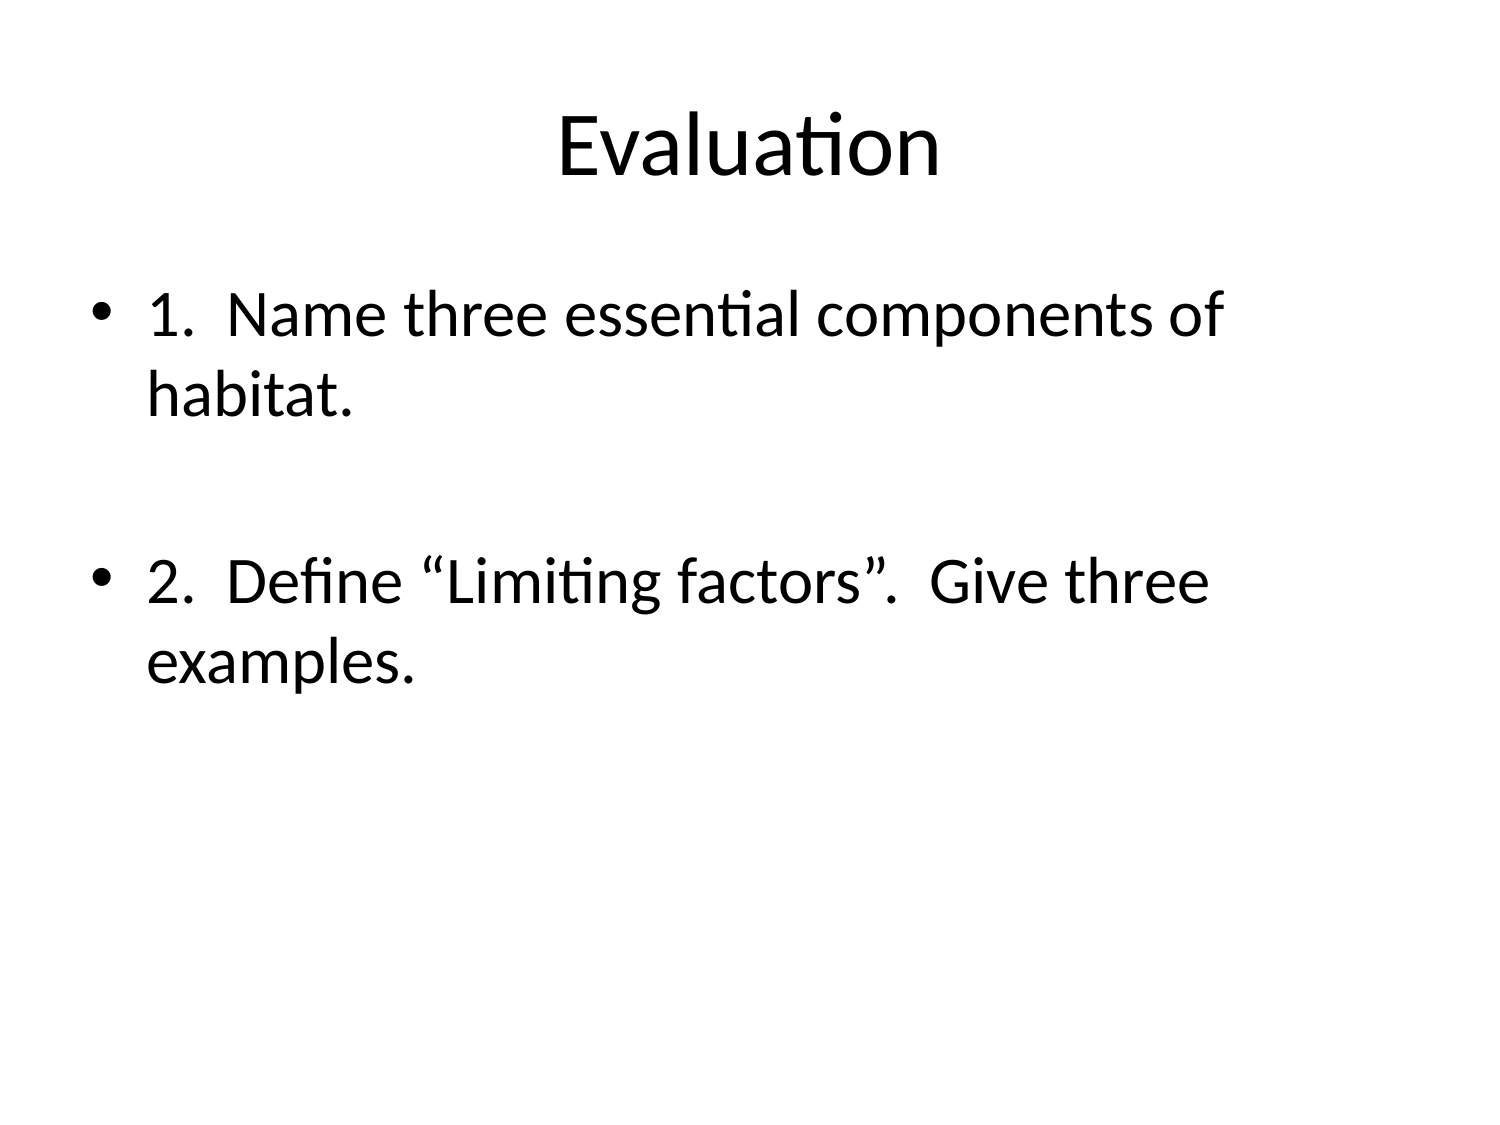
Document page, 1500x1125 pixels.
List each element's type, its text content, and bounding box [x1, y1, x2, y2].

list 1. Name three essential components of habitat. 2. Define “Limiting factors”. Give three examples. [75, 262, 1425, 1005]
title Evaluation [75, 45, 1425, 233]
